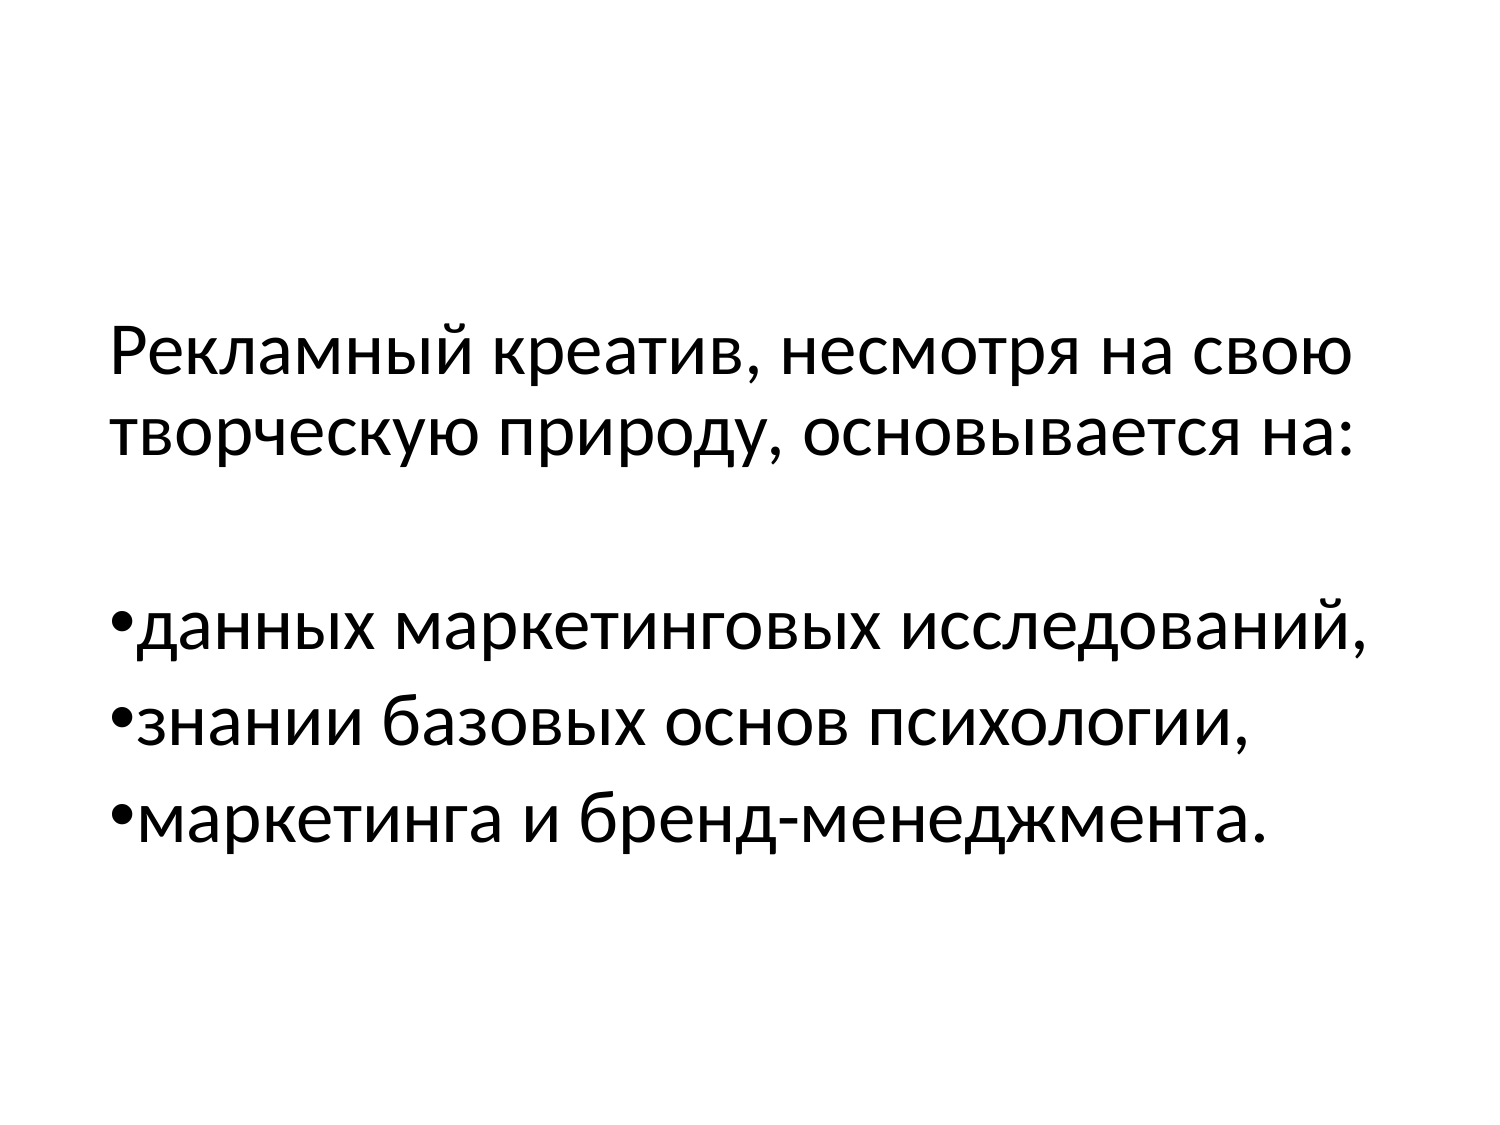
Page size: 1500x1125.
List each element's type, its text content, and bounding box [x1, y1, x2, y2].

list Рекламный креатив, несмотря на свою творческую природу, основывается на: данных маркетинговых исследований, знании базовых основ психологии, маркетинга и бренд-менеджмента. [76, 302, 1427, 1091]
